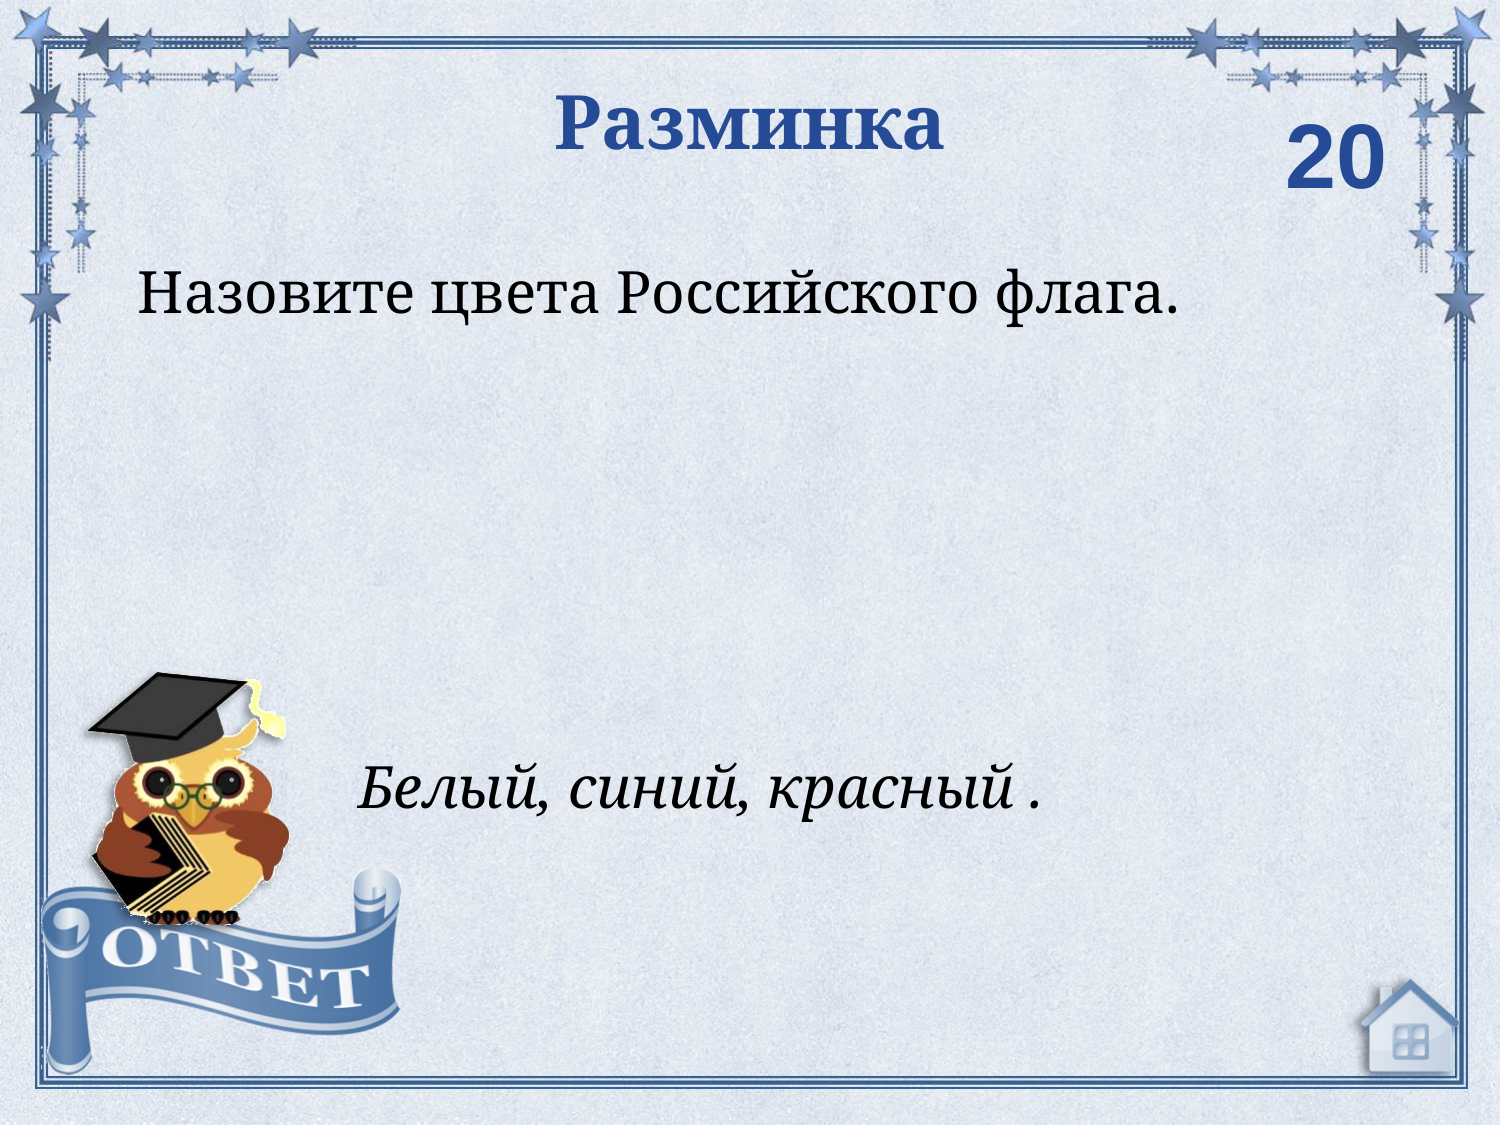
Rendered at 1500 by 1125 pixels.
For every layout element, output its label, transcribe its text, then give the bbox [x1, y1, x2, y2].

text_box Разминка [301, 66, 1200, 172]
text_box Белый, синий, красный . [343, 742, 1378, 828]
picture [0, 0, 1500, 1125]
text_box 20 [1266, 89, 1407, 215]
text_box Назовите цвета Российского флага. [123, 247, 1378, 333]
